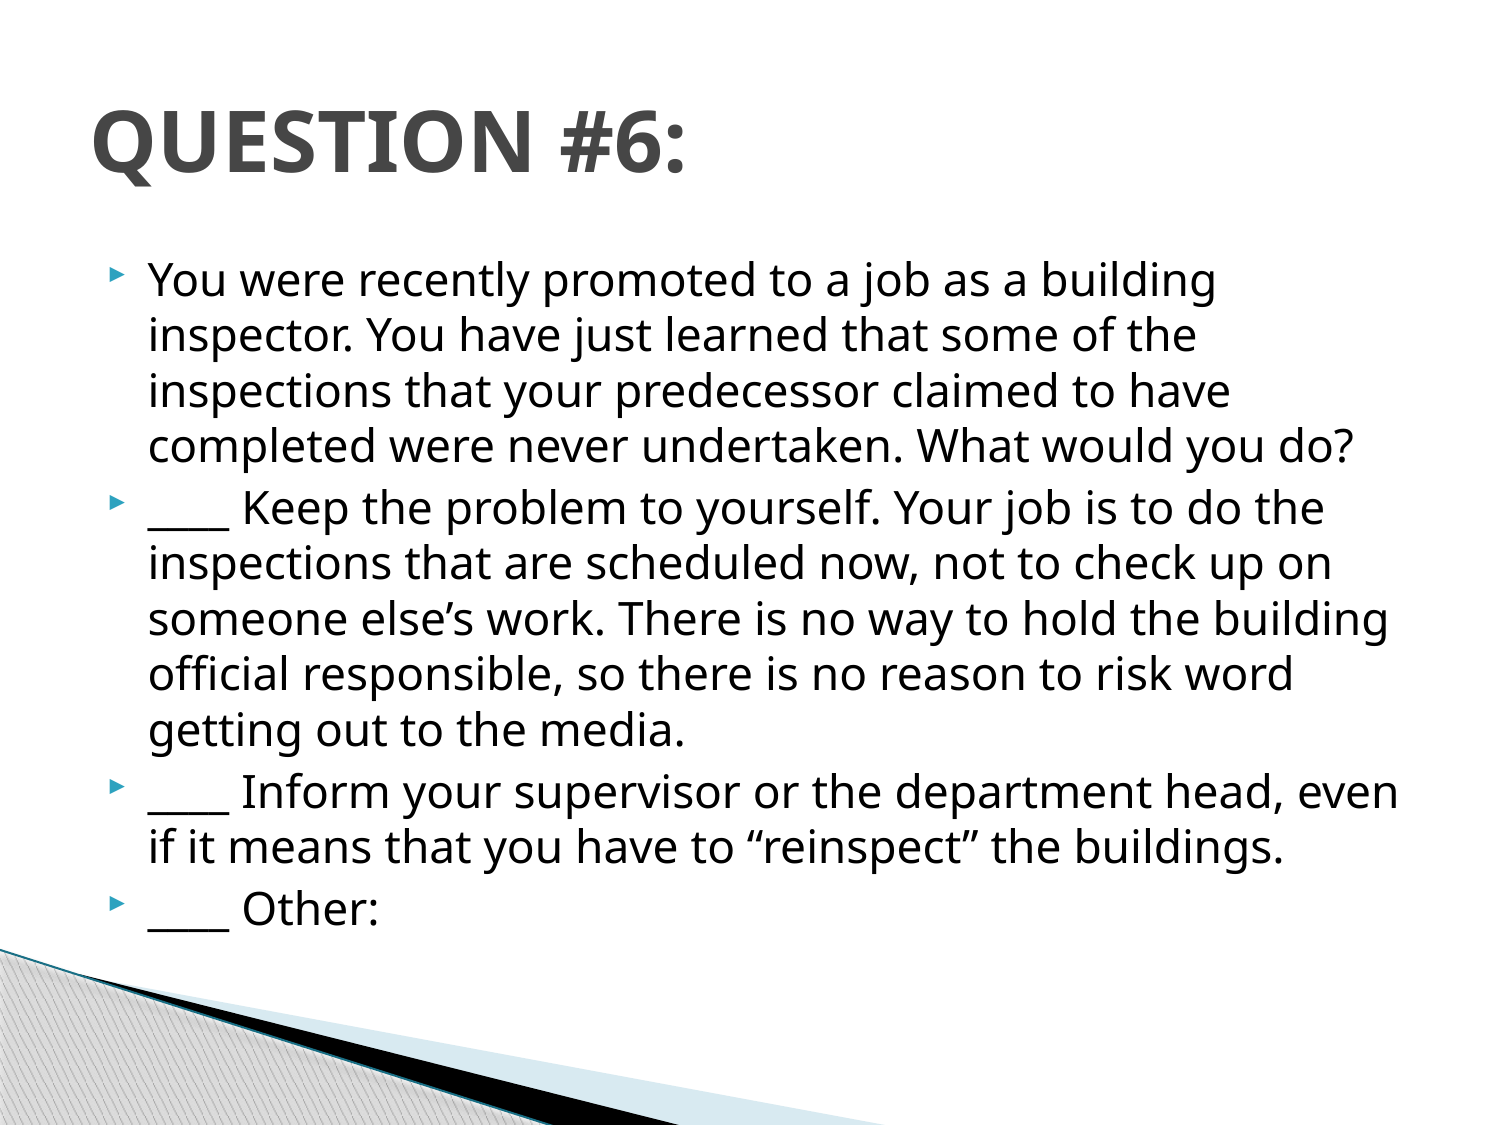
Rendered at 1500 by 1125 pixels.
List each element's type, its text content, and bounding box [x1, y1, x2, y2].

title QUESTION #6: [75, 45, 1425, 233]
list You were recently promoted to a job as a building inspector. You have just learned that some of the inspections that your predecessor claimed to have completed were never undertaken. What would you do? ____ Keep the problem to yourself. Your job is to do the inspections that are scheduled now, not to check up on someone else’s work. There is no way to hold the building official responsible, so there is no reason to risk word getting out to the media. ____ Inform your supervisor or the department head, even if it means that you have to “reinspect” the buildings. ____ Other: [75, 243, 1425, 986]
